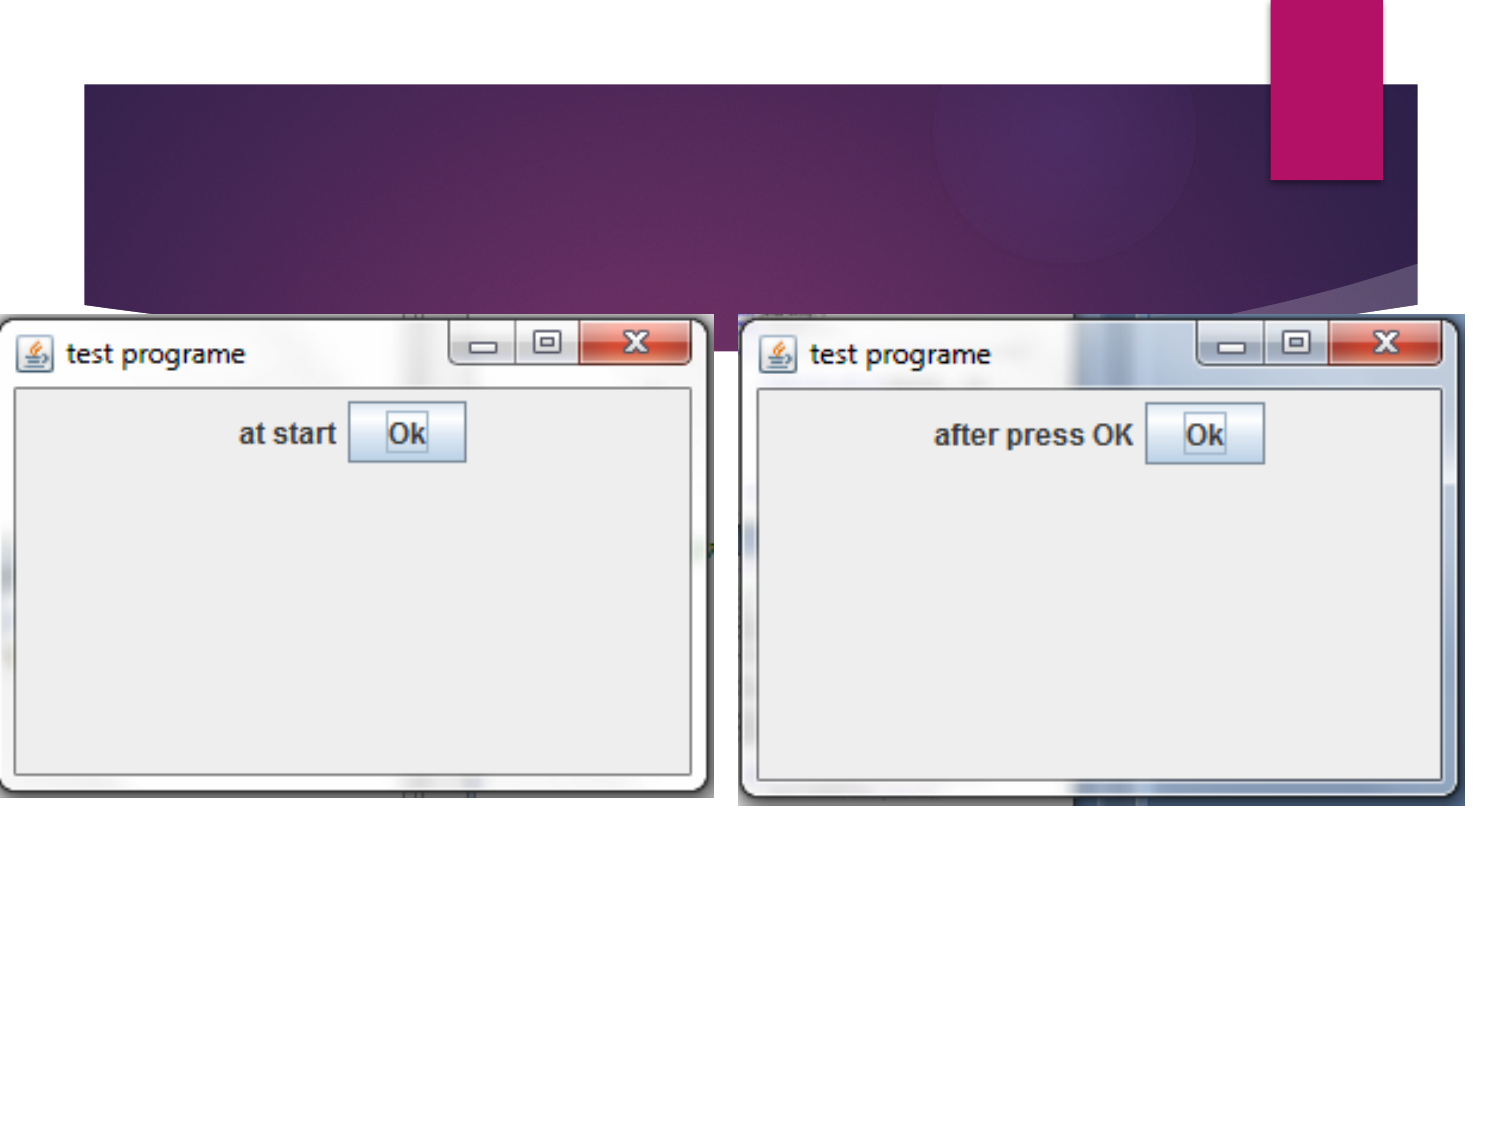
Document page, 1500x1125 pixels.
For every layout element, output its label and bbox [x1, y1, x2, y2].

picture [737, 314, 1465, 807]
picture [0, 314, 714, 799]
